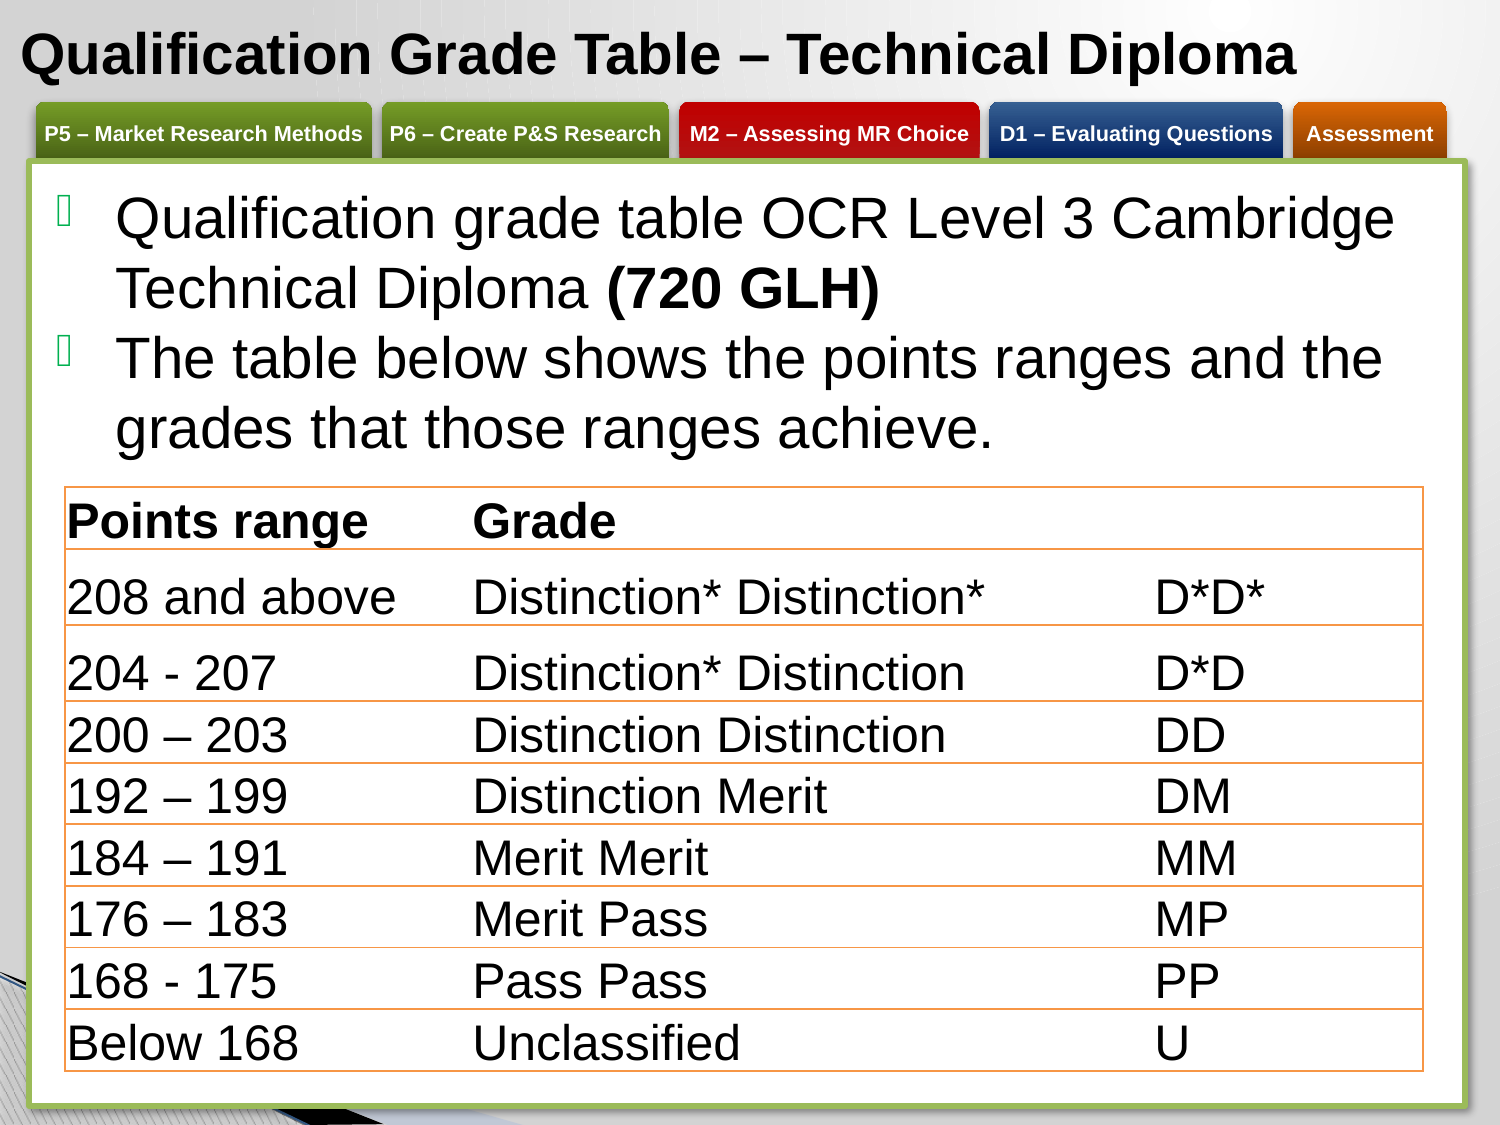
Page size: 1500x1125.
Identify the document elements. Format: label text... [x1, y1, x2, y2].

table_header [1153, 488, 1422, 548]
table_cell 168 - 175 [66, 948, 471, 1008]
table_cell Distinction Merit [471, 764, 1153, 823]
table_header Grade [471, 488, 1153, 548]
table_cell 204 - 207 [66, 626, 471, 700]
table_cell PP [1153, 948, 1422, 1008]
table_cell Distinction* Distinction* [471, 550, 1153, 624]
table_cell DD [1153, 702, 1422, 762]
text_box e [551, 0, 603, 5]
table_cell 208 and above [66, 550, 471, 624]
table_cell Distinction* Distinction [471, 626, 1153, 700]
table_cell 200 – 203 [66, 702, 471, 762]
table_cell U [1153, 1010, 1422, 1070]
table_cell MP [1153, 887, 1422, 947]
table_header Points range [66, 488, 471, 548]
table_cell D*D* [1153, 550, 1422, 624]
table_cell Distinction Distinction [471, 702, 1153, 762]
table_cell Pass Pass [471, 948, 1153, 1008]
table_cell DM [1153, 764, 1422, 823]
table_cell D*D [1153, 626, 1422, 700]
table_cell Merit Merit [471, 825, 1153, 885]
table_cell MM [1153, 825, 1422, 885]
text_box Qualification grade table OCR Level 3 Cambridge Technical Diploma (720 GLH) The table below shows the points ranges and the grades that those ranges achieve. [41, 172, 1447, 468]
title Qualification Grade Table – Technical Diploma [5, 0, 1447, 102]
table_cell 184 – 191 [66, 825, 471, 885]
picture [281, 1114, 303, 1125]
table_cell Below 168 [66, 1010, 471, 1070]
table_cell Unclassified [471, 1010, 1153, 1070]
table_cell Merit Pass [471, 887, 1153, 947]
table_cell 176 – 183 [66, 887, 471, 947]
table_cell 192 – 199 [66, 764, 471, 823]
